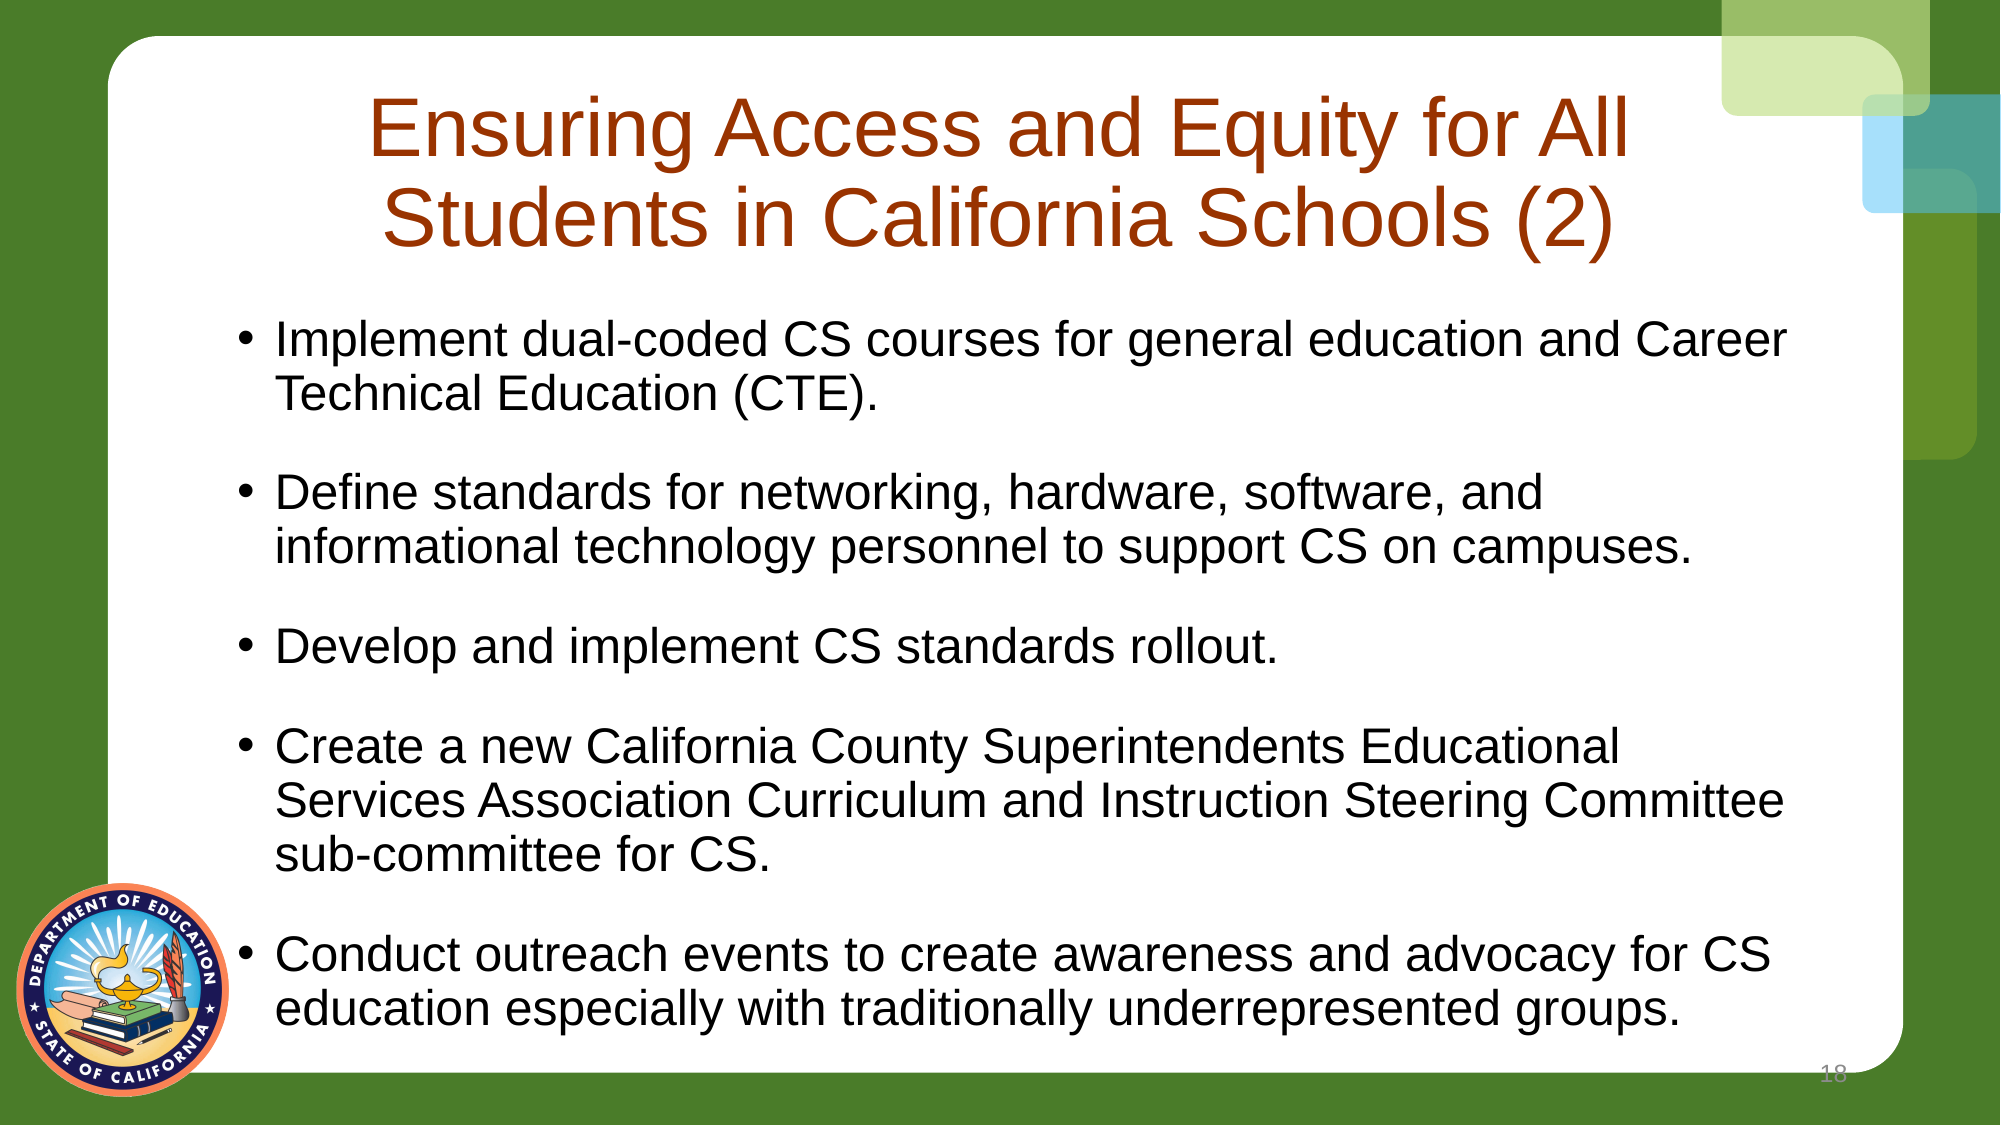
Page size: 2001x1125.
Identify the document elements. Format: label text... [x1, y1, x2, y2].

picture [16, 883, 229, 1097]
slide_number 18 [1412, 1042, 1863, 1103]
title Ensuring Access and Equity for All Students in California Schools (2) [222, 59, 1778, 289]
list Implement dual-coded CS courses for general education and Career Technical Education (CTE). Define standards for networking, hardware, software, and informational technology personnel to support CS on campuses. Develop and implement CS standards rollout. Create a new California County Superintendents Educational Services Association Curriculum and Instruction Steering Committee sub-committee for CS. Conduct outreach events to create awareness and advocacy for CS education especially with traditionally underrepresented groups. [222, 305, 1836, 1043]
